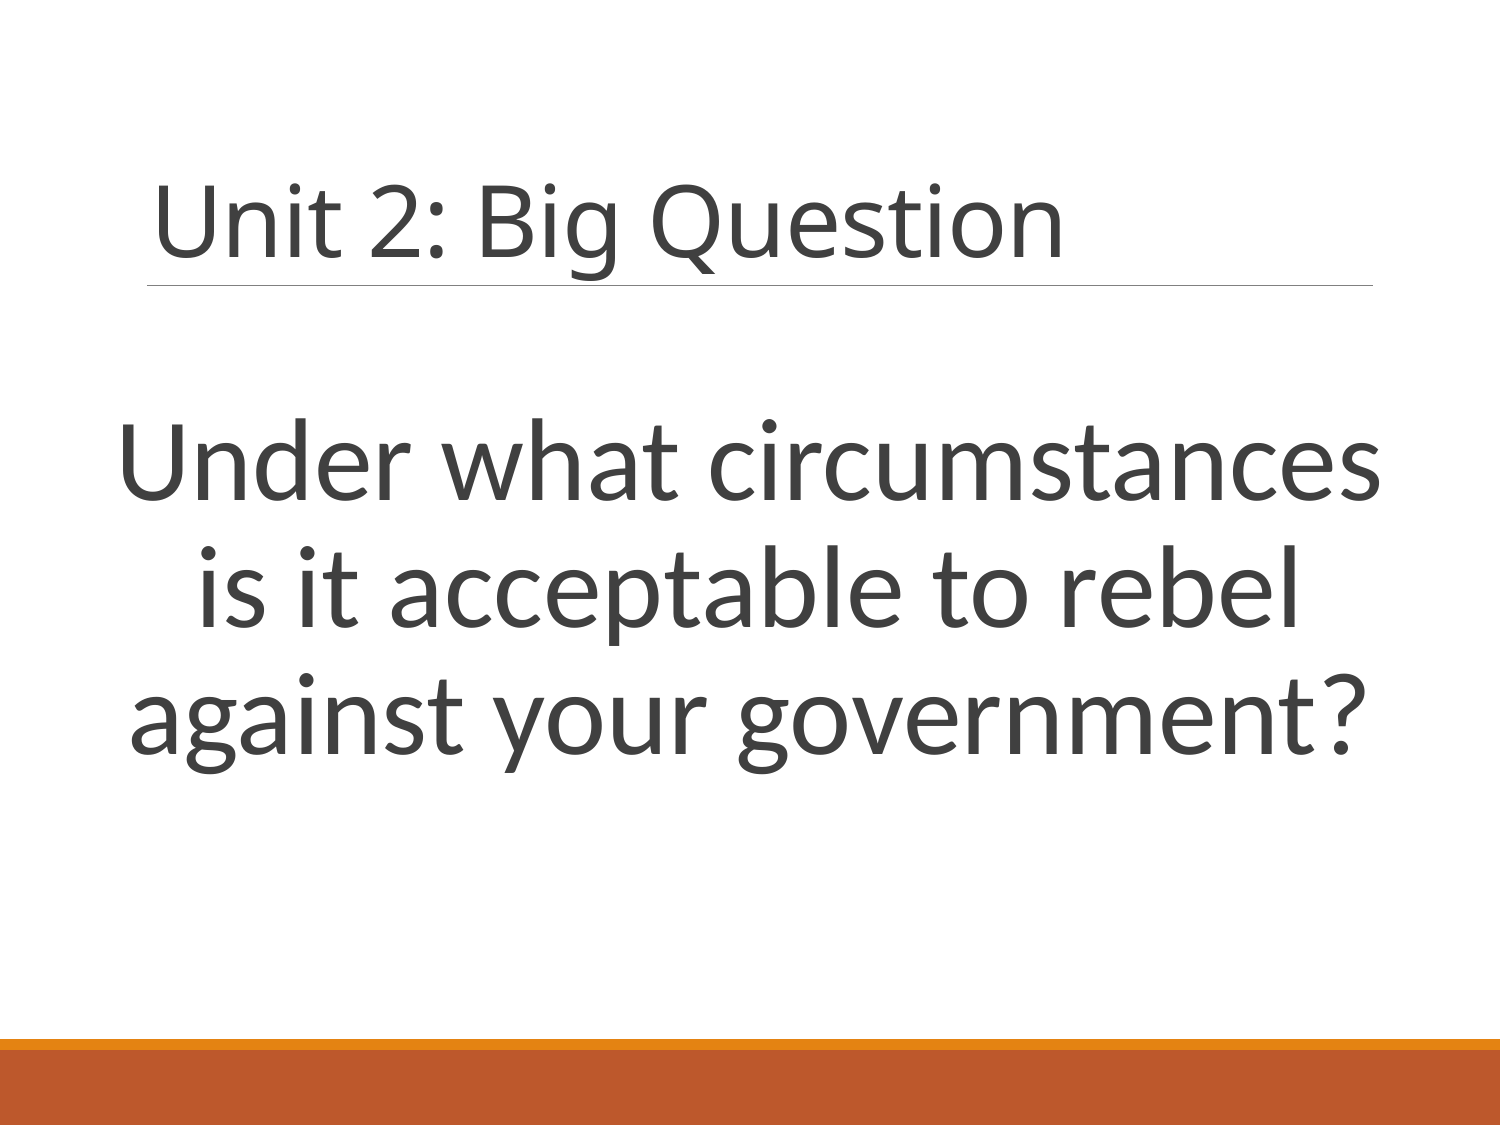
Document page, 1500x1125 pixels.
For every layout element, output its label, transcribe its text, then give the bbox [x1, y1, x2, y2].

list Under what circumstances is it acceptable to rebel against your government? [75, 313, 1425, 962]
title Unit 2: Big Question [135, 47, 1373, 285]
